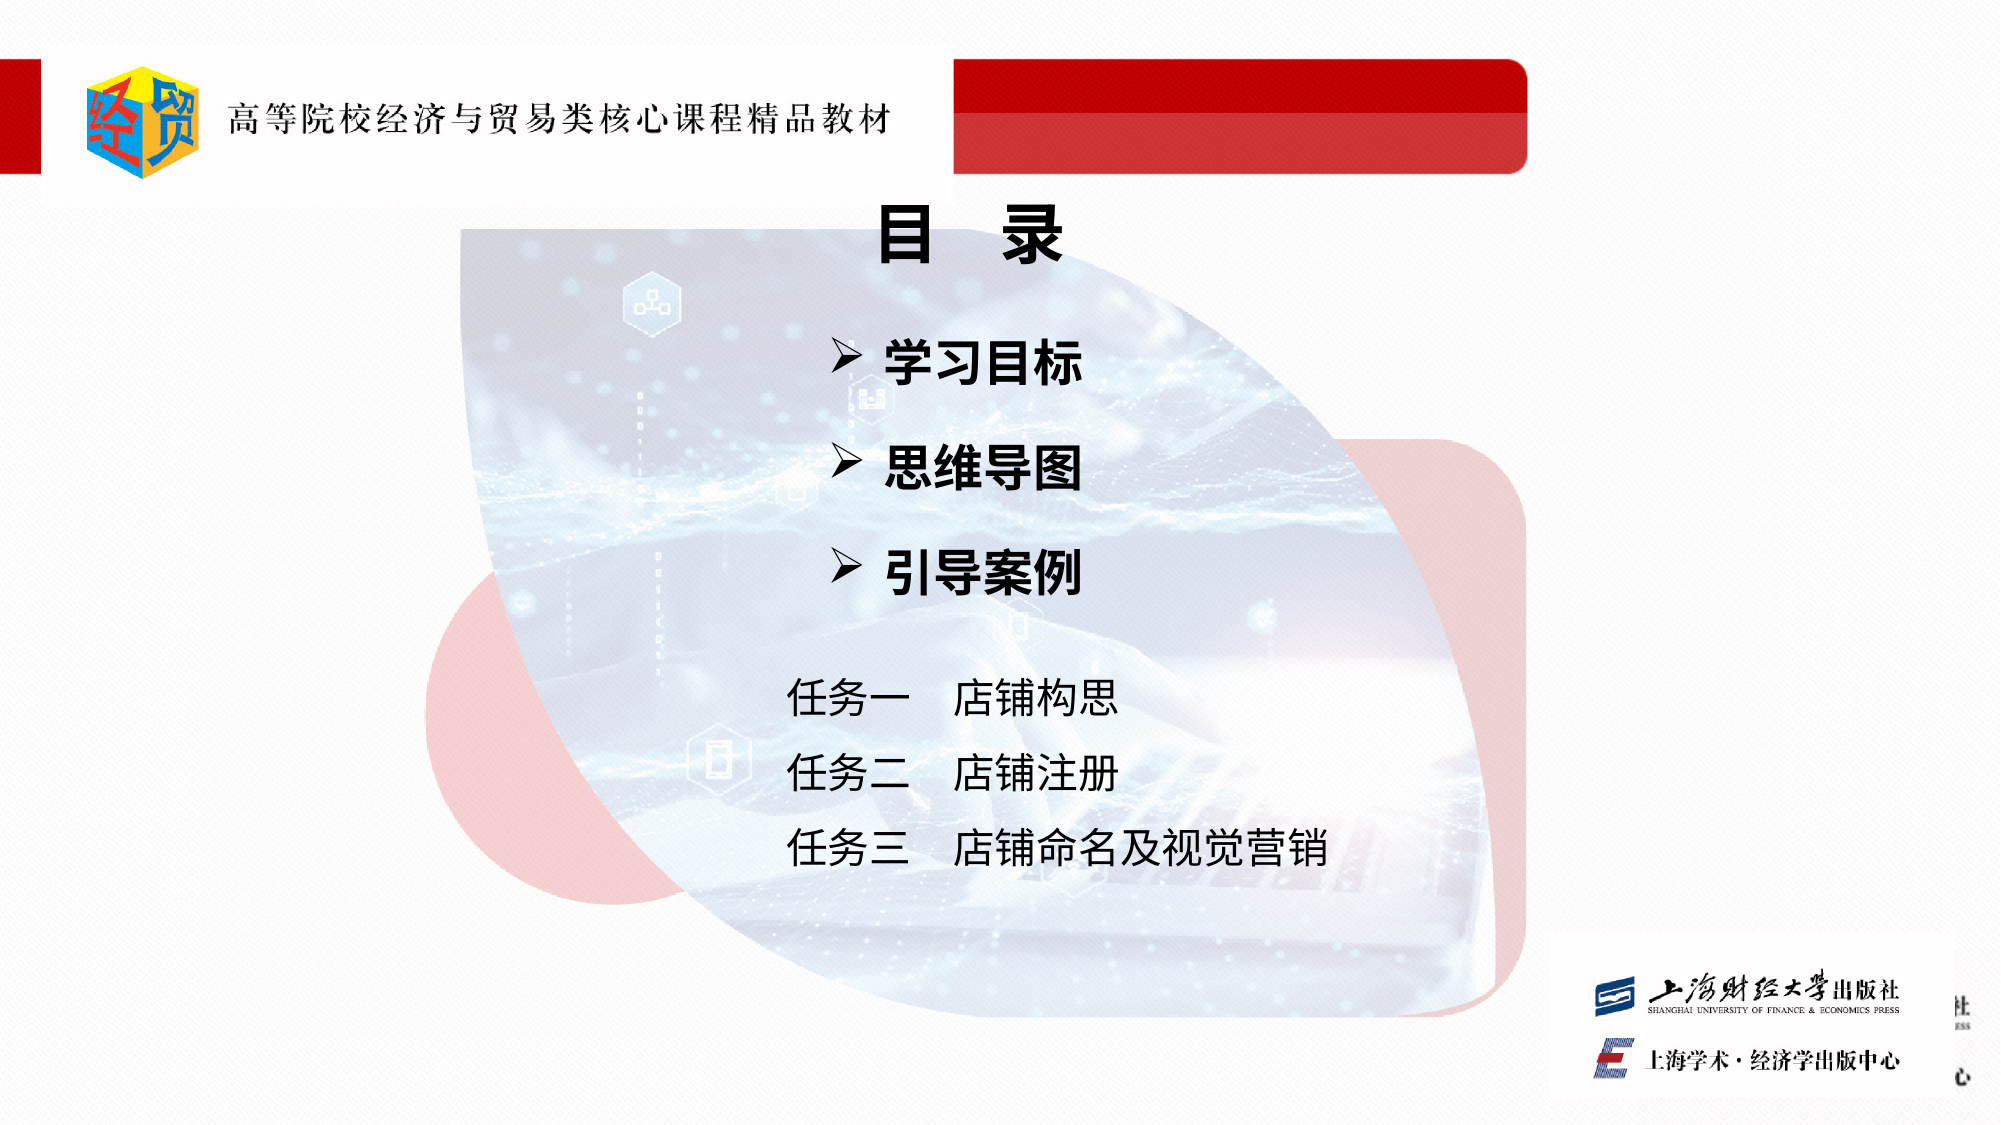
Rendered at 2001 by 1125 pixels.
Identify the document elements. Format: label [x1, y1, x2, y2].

text_box [724, 323, 1665, 874]
picture [0, 0, 2001, 1125]
text_box [40, 44, 1956, 1098]
